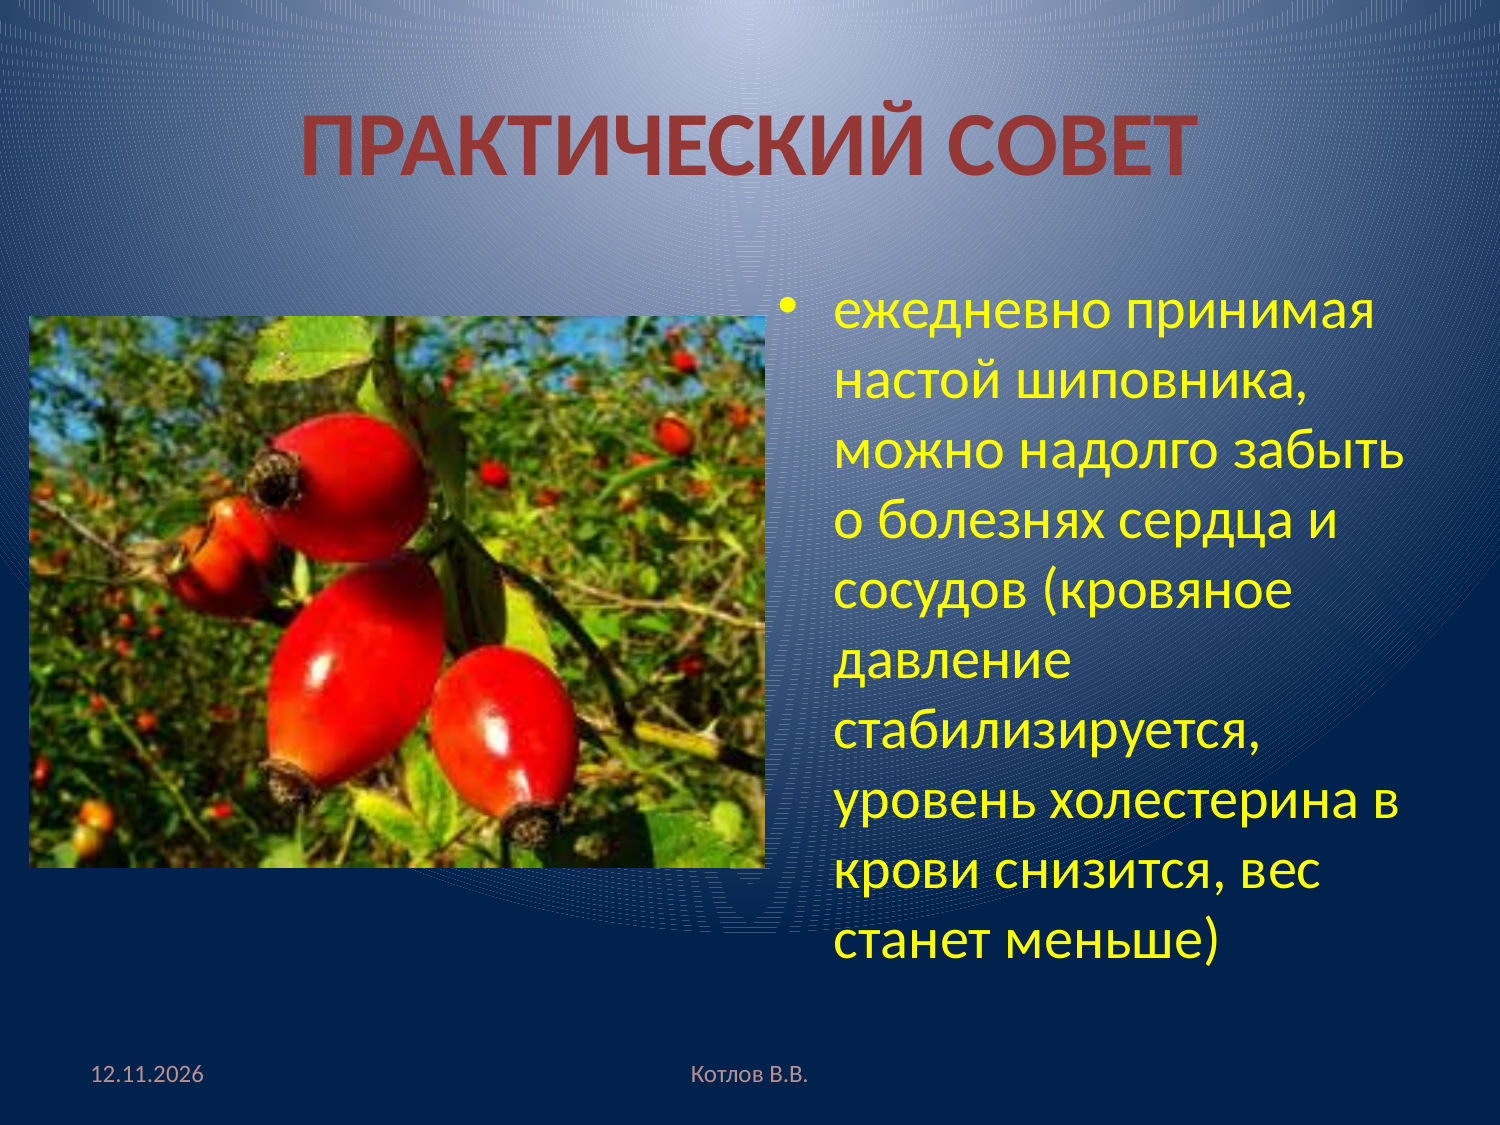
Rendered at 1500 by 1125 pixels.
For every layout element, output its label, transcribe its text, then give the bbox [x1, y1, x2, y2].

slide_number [75, 1042, 425, 1103]
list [29, 316, 766, 868]
footer Котлов В.В. [512, 1042, 988, 1103]
list ежедневно принимая настой шиповника, можно надолго забыть о болезнях сердца и сосудов (кровяное давление стабилизируется, уровень холестерина в крови снизится, вес станет меньше) [762, 262, 1425, 1005]
title ПРАКТИЧЕСКИЙ СОВЕТ [75, 45, 1425, 233]
